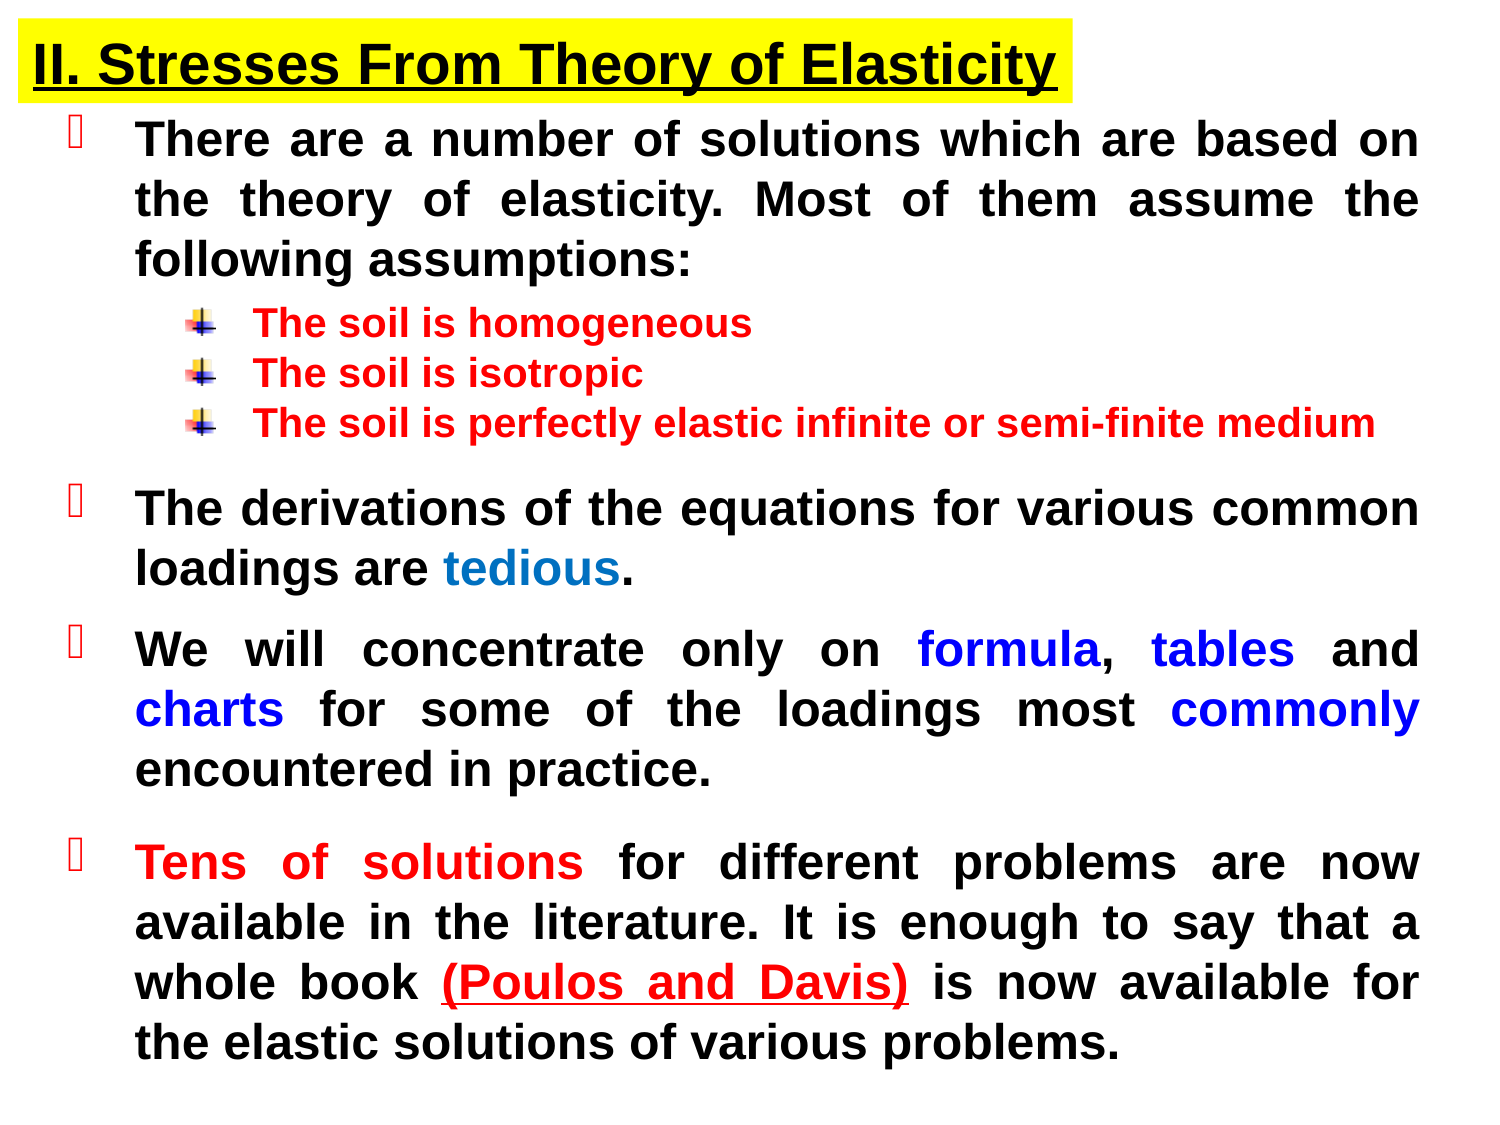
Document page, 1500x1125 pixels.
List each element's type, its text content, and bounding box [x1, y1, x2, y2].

picture [185, 356, 216, 386]
text_box The derivations of the equations for various common loadings are tedious. [53, 467, 1436, 603]
text_box The soil is homogeneous The soil is isotropic The soil is perfectly elastic infinite or semi-finite medium [171, 288, 1436, 454]
picture [185, 306, 216, 336]
text_box II. Stresses From Theory of Elasticity [18, 18, 1073, 104]
text_box There are a number of solutions which are based on the theory of elasticity. Most of them assume the following assumptions: [53, 99, 1436, 295]
text_box Tens of solutions for different problems are now available in the literature. It is enough to say that a whole book (Poulos and Davis) is now available for the elastic solutions of various problems. [53, 822, 1436, 1078]
picture [185, 406, 216, 436]
text_box We will concentrate only on formula, tables and charts for some of the loadings most commonly encountered in practice. [53, 609, 1436, 805]
